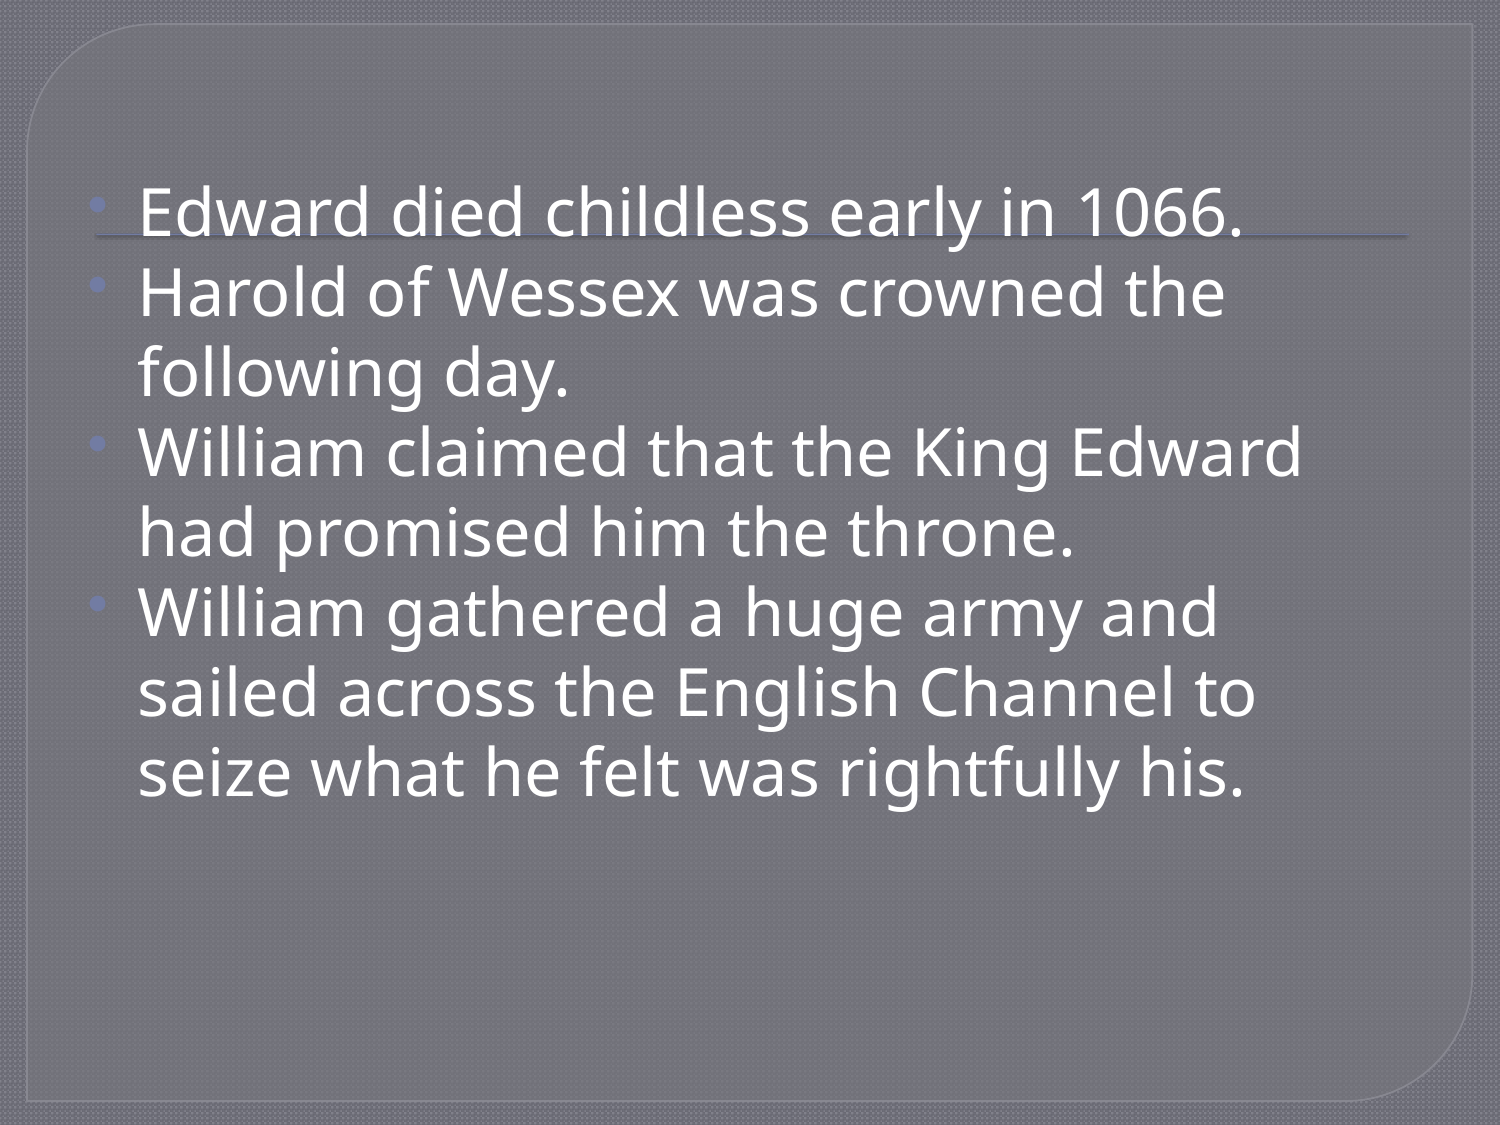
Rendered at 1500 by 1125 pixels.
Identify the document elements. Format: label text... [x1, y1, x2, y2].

list Edward died childless early in 1066. Harold of Wessex was crowned the following day. William claimed that the King Edward had promised him the throne. William gathered a huge army and sailed across the English Channel to seize what he felt was rightfully his. [75, 162, 1425, 1013]
